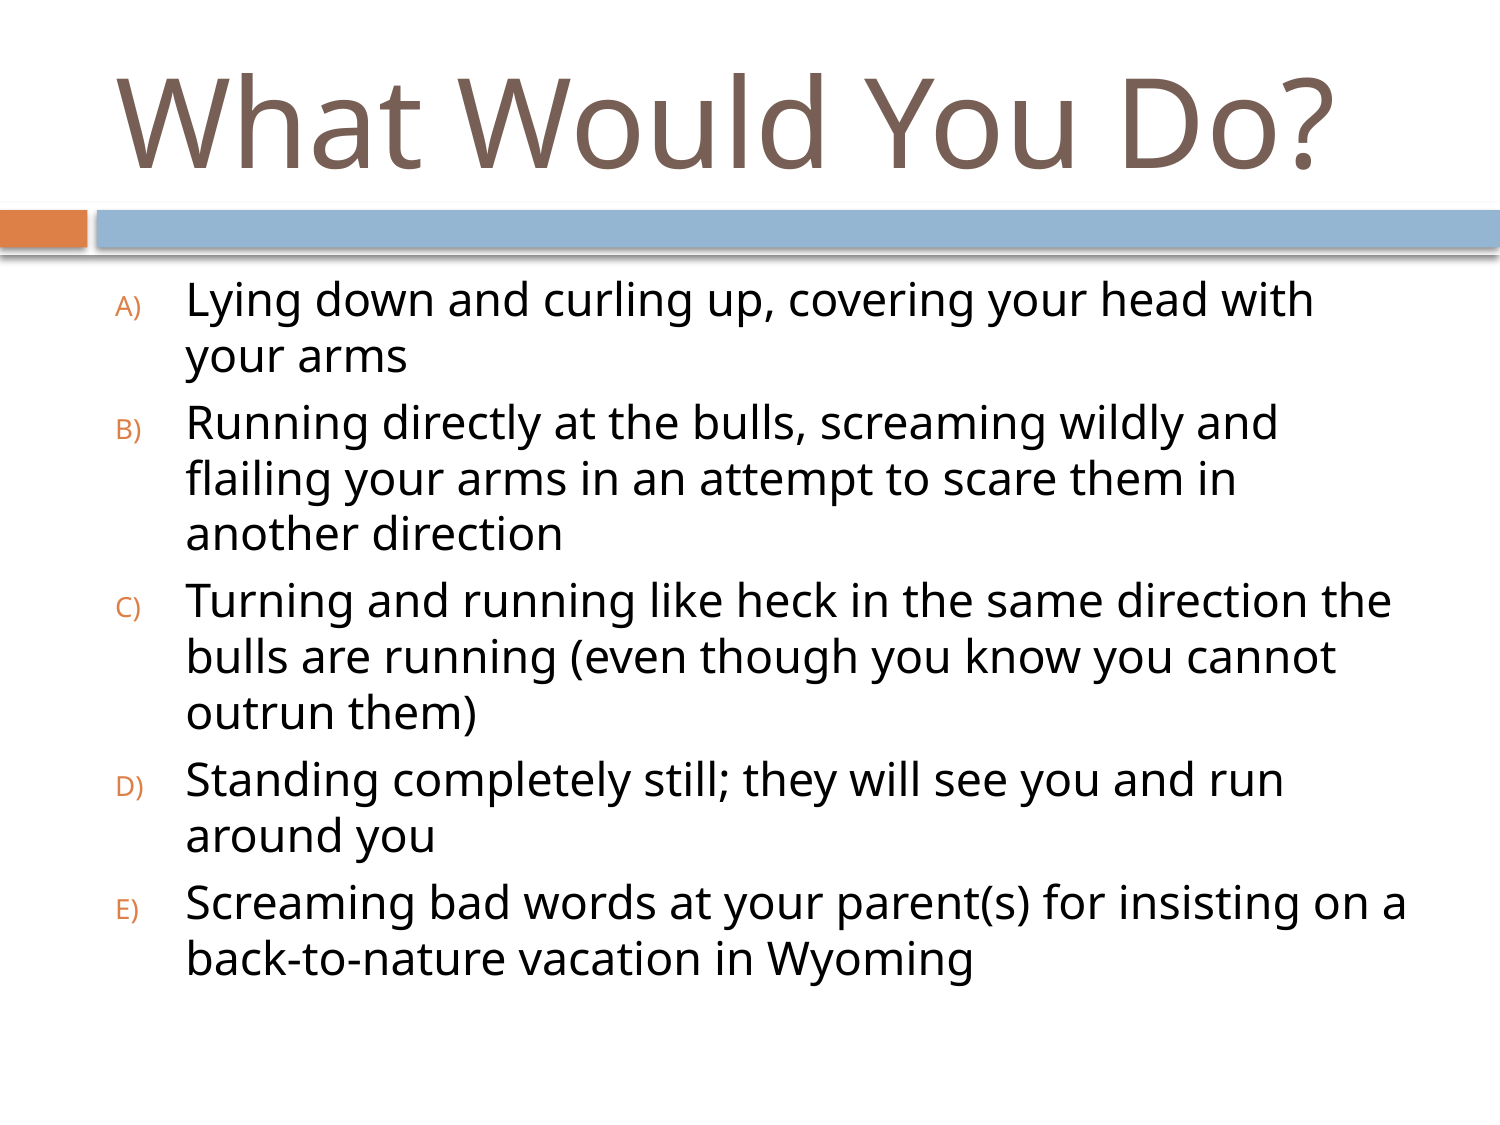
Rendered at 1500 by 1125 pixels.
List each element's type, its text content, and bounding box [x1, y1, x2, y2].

list Lying down and curling up, covering your head with your arms Running directly at the bulls, screaming wildly and flailing your arms in an attempt to scare them in another direction Turning and running like heck in the same direction the bulls are running (even though you know you cannot outrun them) Standing completely still; they will see you and run around you Screaming bad words at your parent(s) for insisting on a back-to-nature vacation in Wyoming [100, 262, 1438, 1000]
title What Would You Do? [100, 37, 1438, 200]
